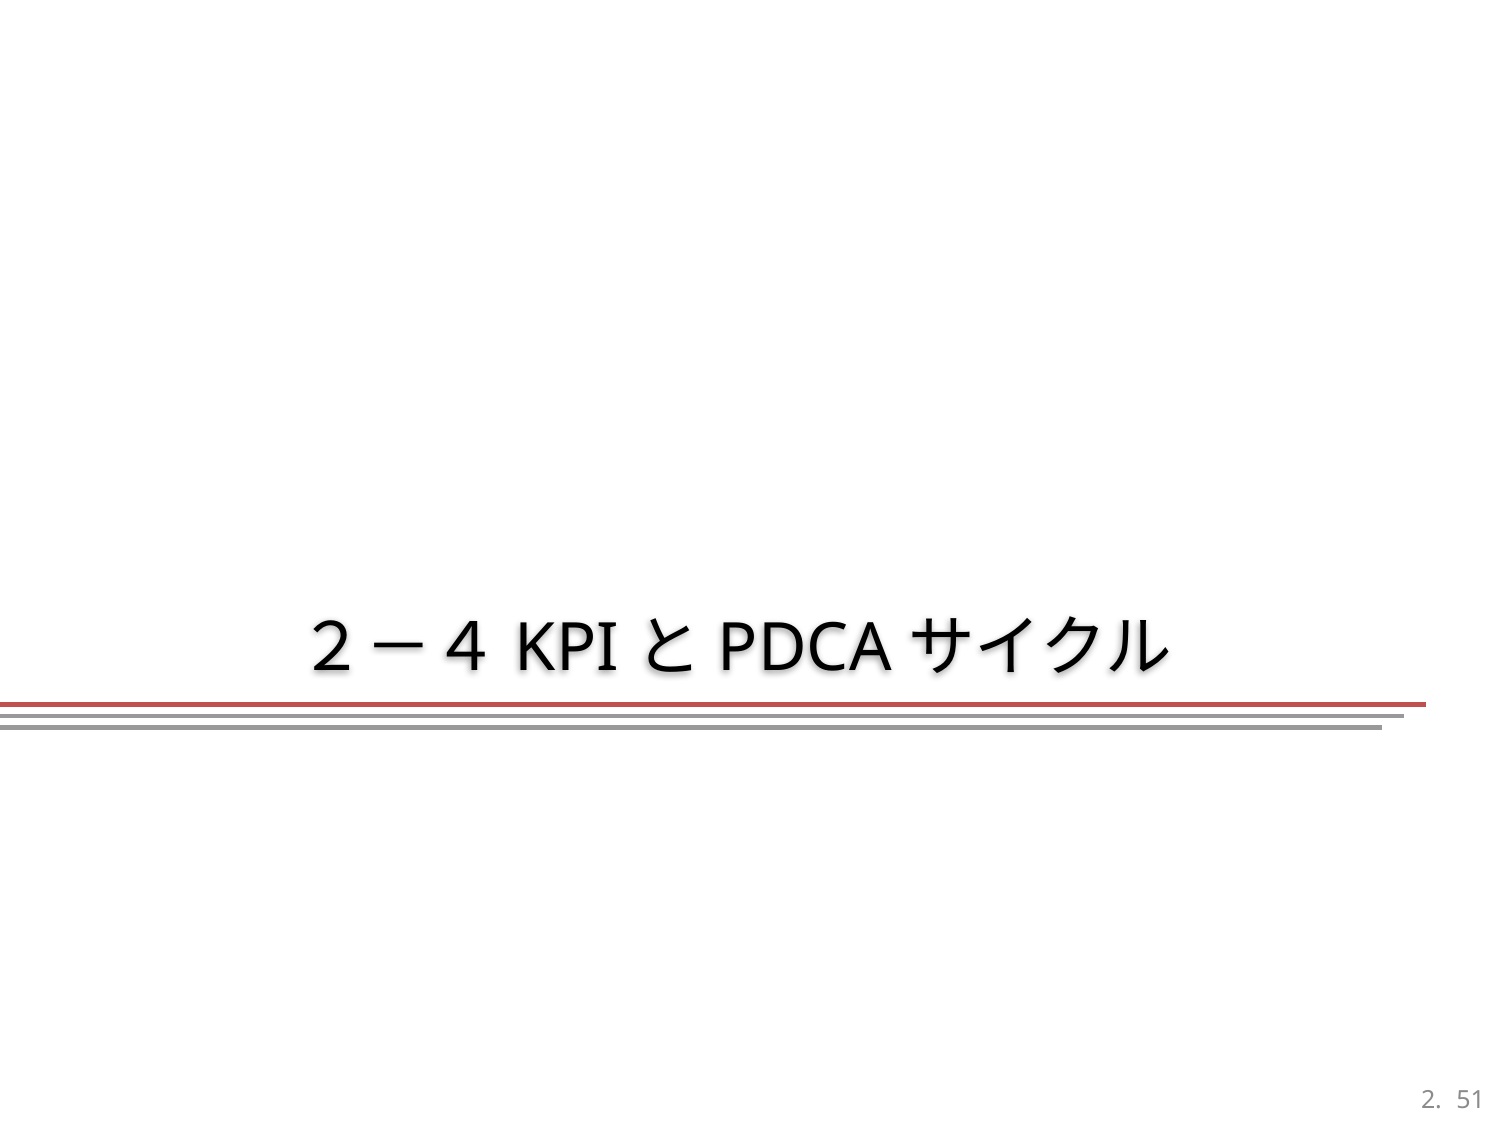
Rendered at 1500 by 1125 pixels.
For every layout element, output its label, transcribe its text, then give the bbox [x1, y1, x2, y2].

slide_number 50 [1381, 1065, 1500, 1125]
text_box ２－４KPIとPDCAサイクル [18, 596, 1452, 692]
